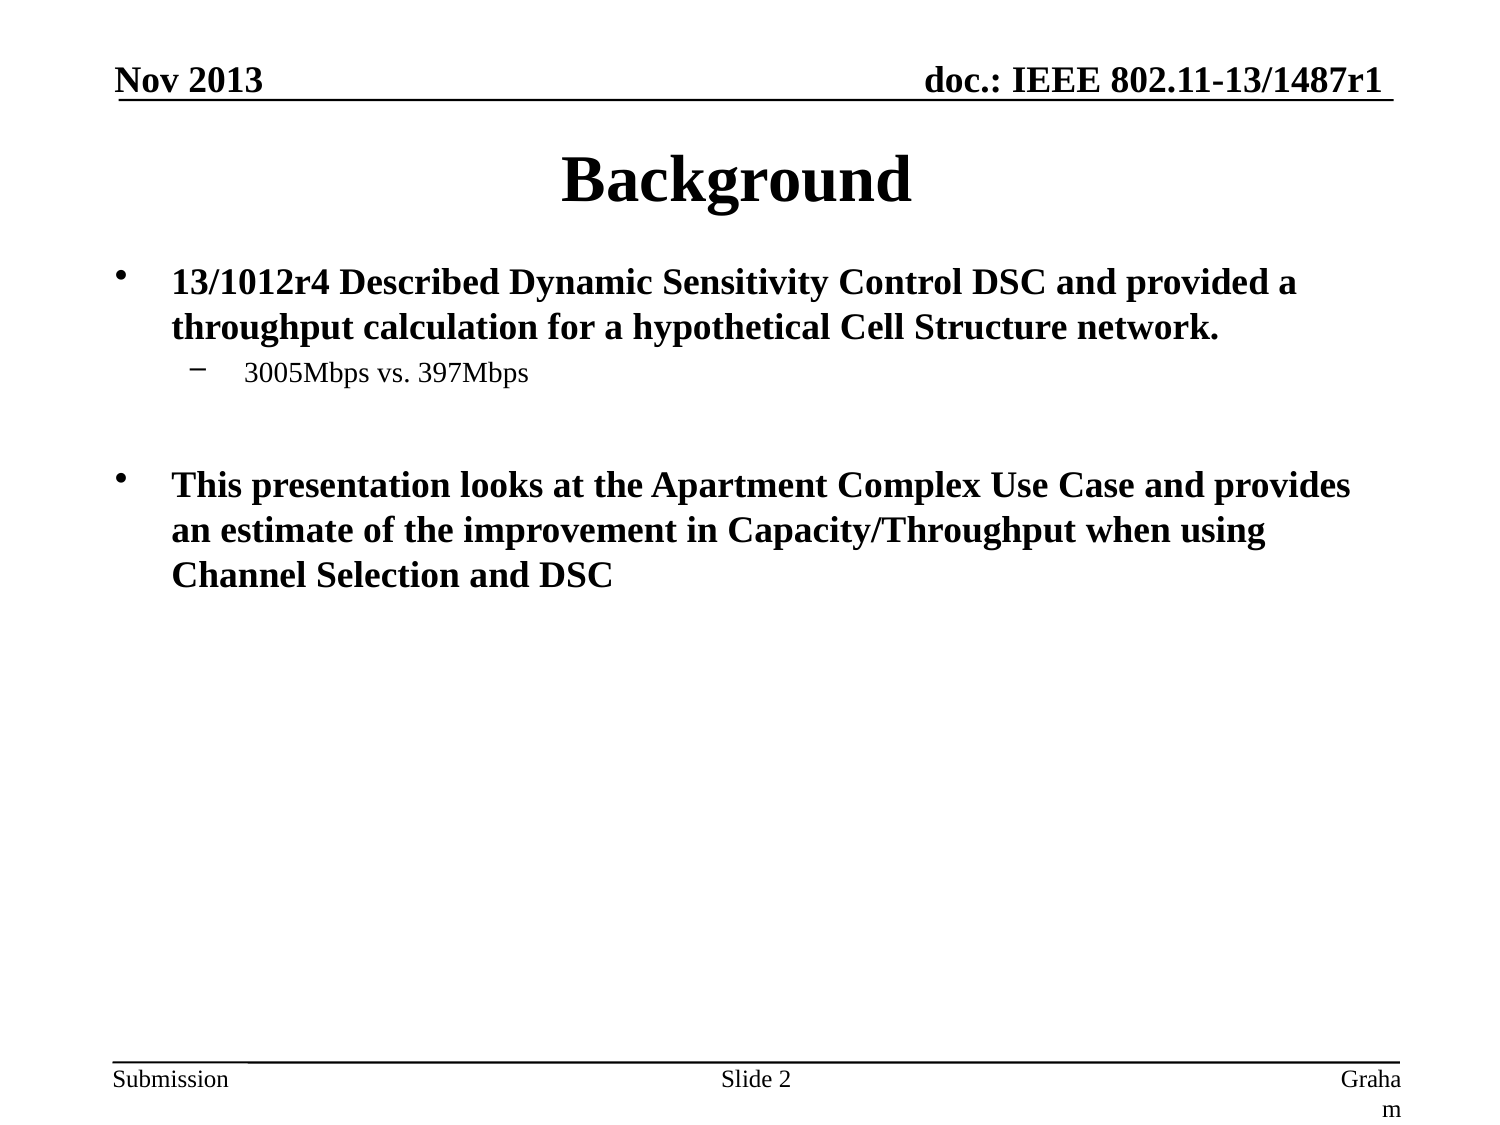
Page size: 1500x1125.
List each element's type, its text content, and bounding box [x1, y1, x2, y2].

footer Graham Smith, DSP Group [1324, 1061, 1402, 1093]
list 13/1012r4 Described Dynamic Sensitivity Control DSC and provided a throughput calculation for a hypothetical Cell Structure network. 3005Mbps vs. 397Mbps This presentation looks at the Apartment Complex Use Case and provides an estimate of the improvement in Capacity/Throughput when using Channel Selection and DSC [99, 249, 1375, 925]
slide_number Slide 2 [712, 1061, 800, 1093]
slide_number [114, 54, 286, 101]
title Background [24, 125, 1450, 225]
